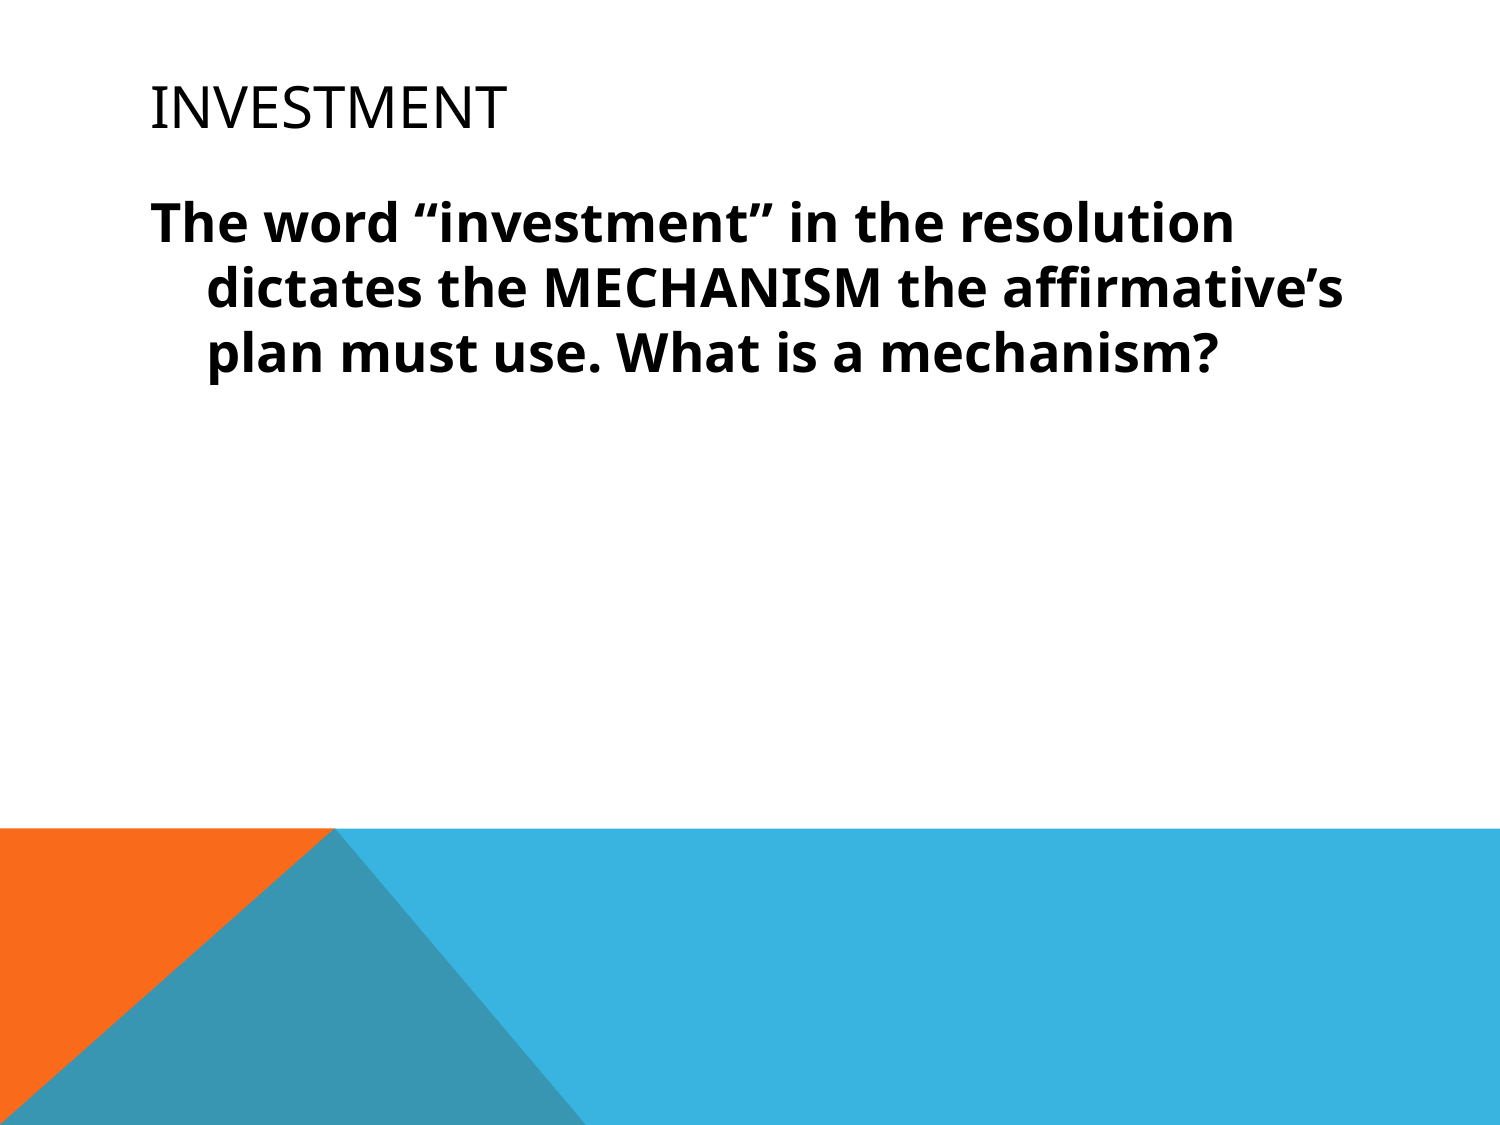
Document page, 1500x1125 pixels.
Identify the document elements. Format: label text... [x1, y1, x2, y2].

list The word “investment” in the resolution dictates the MECHANISM the affirmative’s plan must use. What is a mechanism? [135, 180, 1369, 768]
title Investment [135, 60, 1369, 150]
